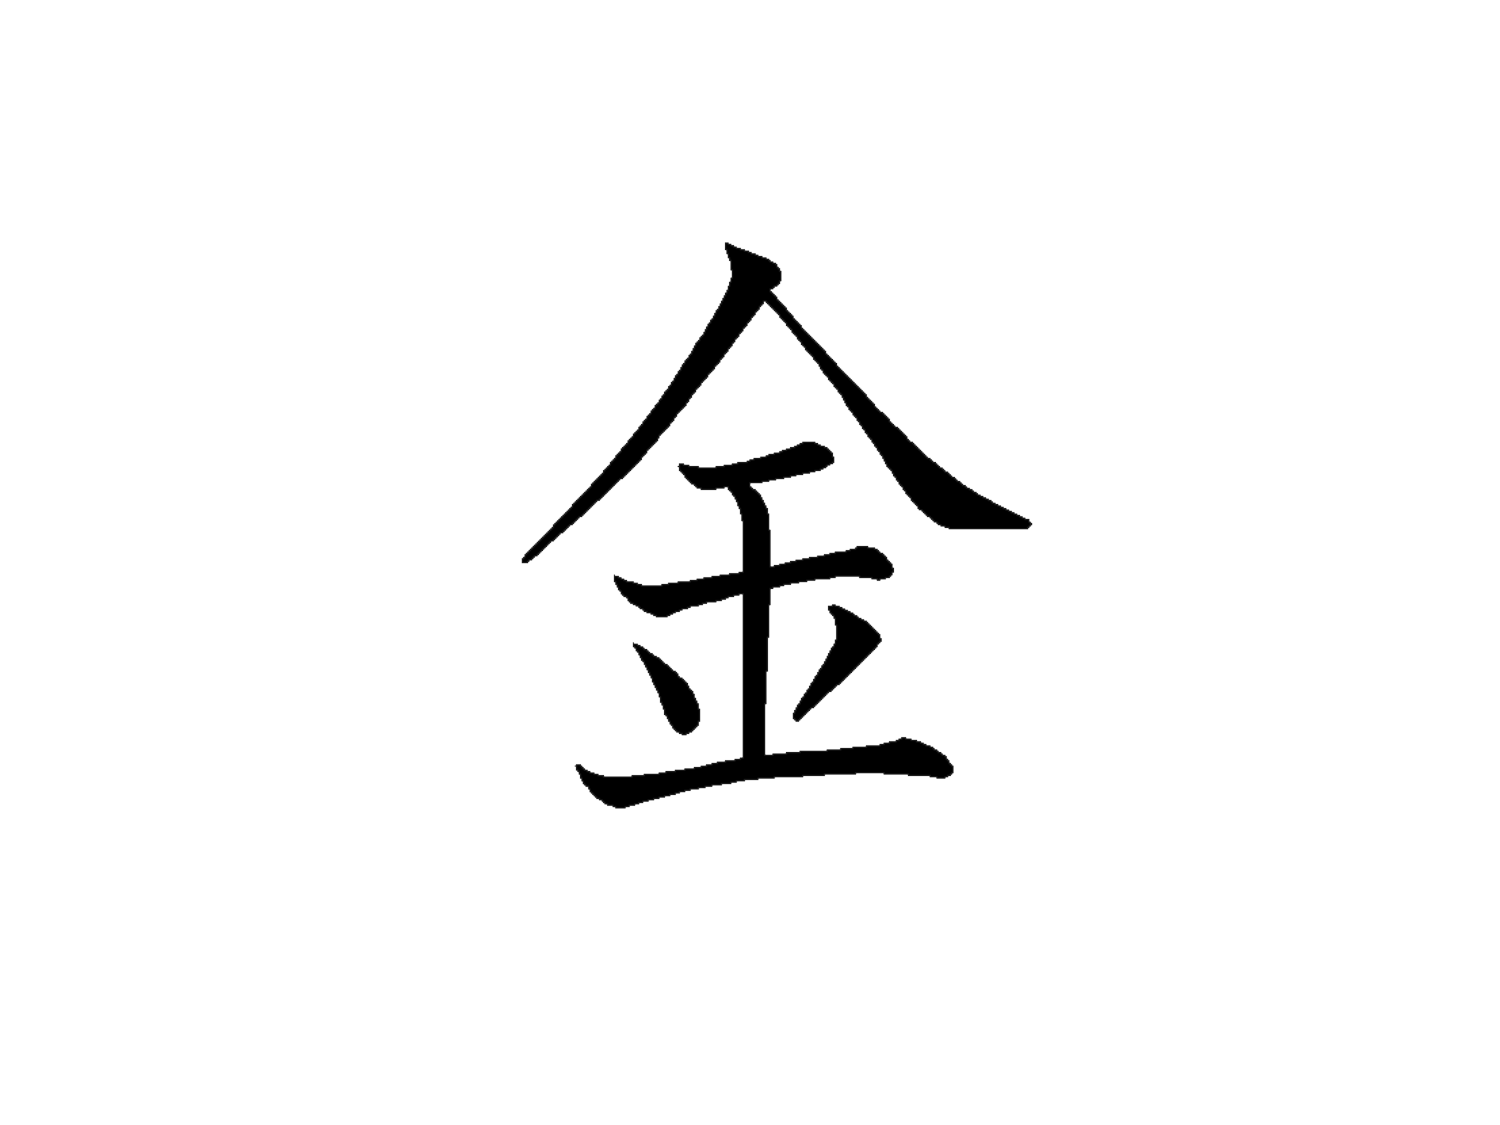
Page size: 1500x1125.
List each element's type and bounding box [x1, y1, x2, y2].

picture [519, 241, 1038, 813]
